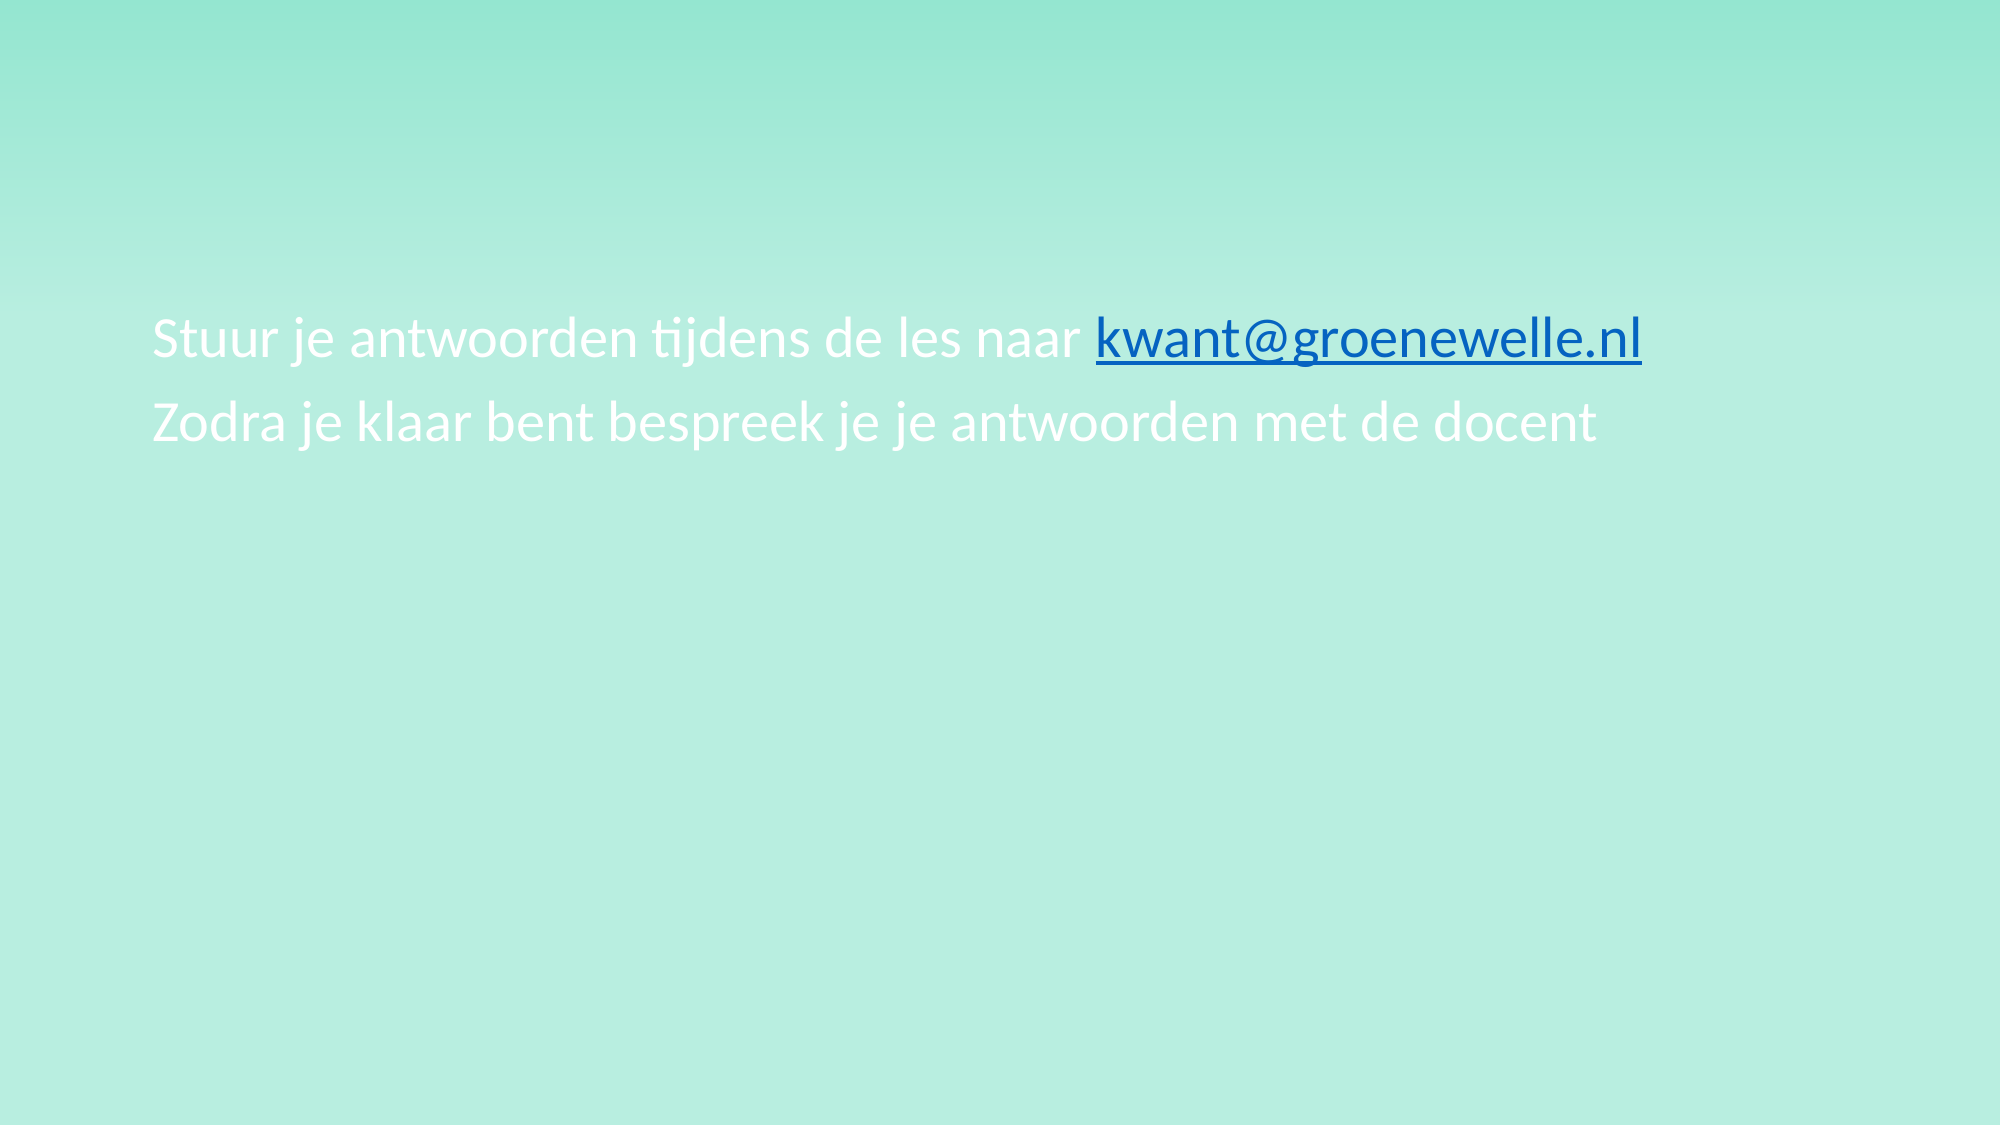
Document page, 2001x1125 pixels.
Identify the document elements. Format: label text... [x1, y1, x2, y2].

list Stuur je antwoorden tijdens de les naar kwant@groenewelle.nl Zodra je klaar bent bespreek je je antwoorden met de docent [137, 299, 1863, 1014]
